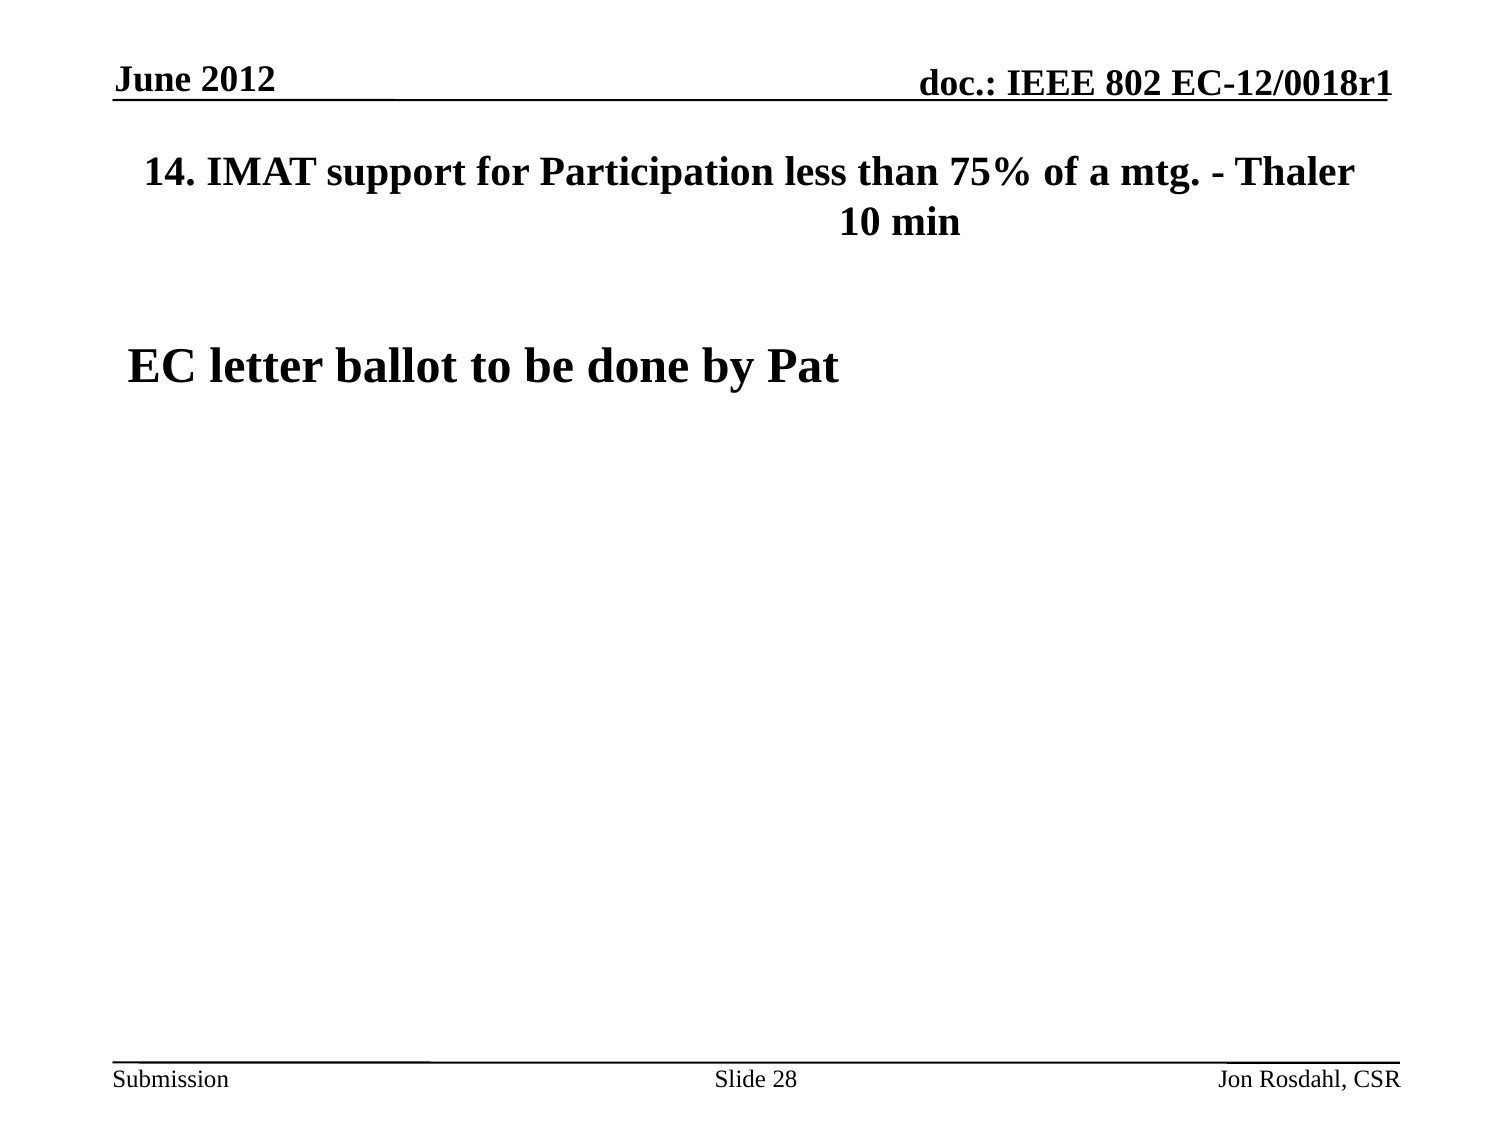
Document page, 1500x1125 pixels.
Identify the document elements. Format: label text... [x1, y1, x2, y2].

footer Jon Rosdahl, CSR [878, 1061, 1402, 1093]
slide_number Slide 28 [712, 1061, 800, 1123]
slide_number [114, 54, 423, 100]
title 14. IMAT support for Participation less than 75% of a mtg. - Thaler 10 min [112, 112, 1388, 276]
list EC letter ballot to be done by Pat [112, 324, 1388, 1000]
